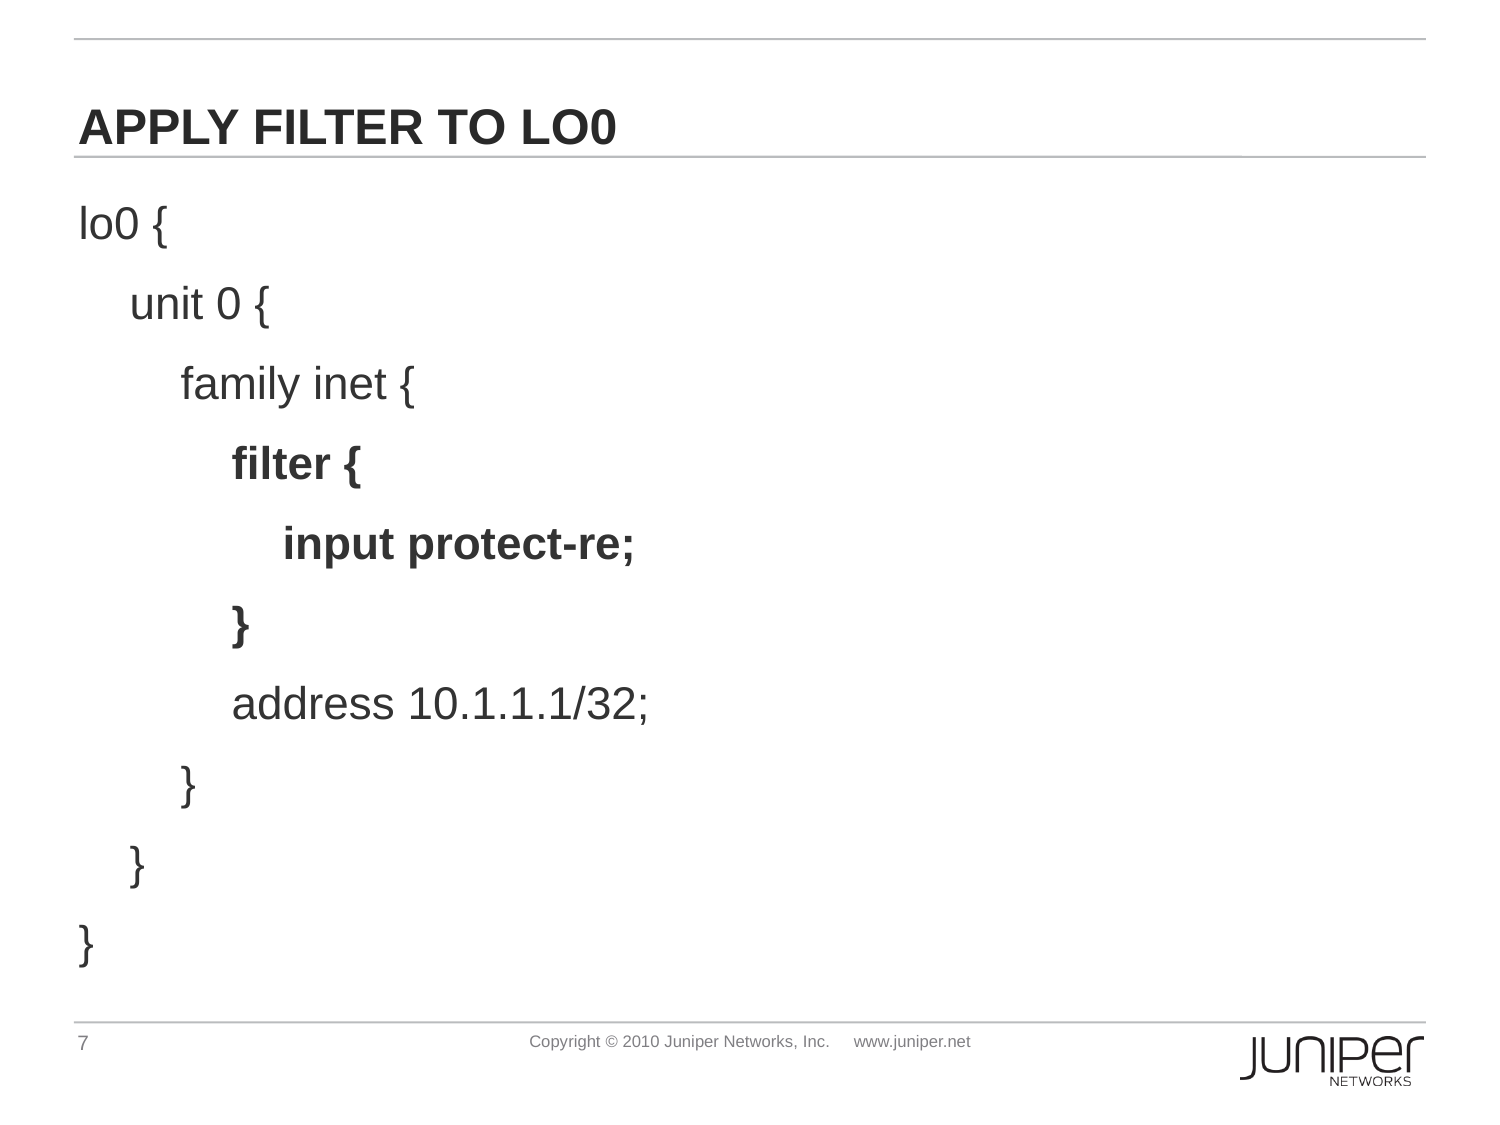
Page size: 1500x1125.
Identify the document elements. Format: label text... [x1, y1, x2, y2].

list lo0 { unit 0 { family inet { filter { input protect-re; } address 10.1.1.1/32; } } } [60, 186, 1411, 983]
title Apply filter to lo0 [77, 41, 1427, 164]
picture [1240, 1036, 1424, 1086]
